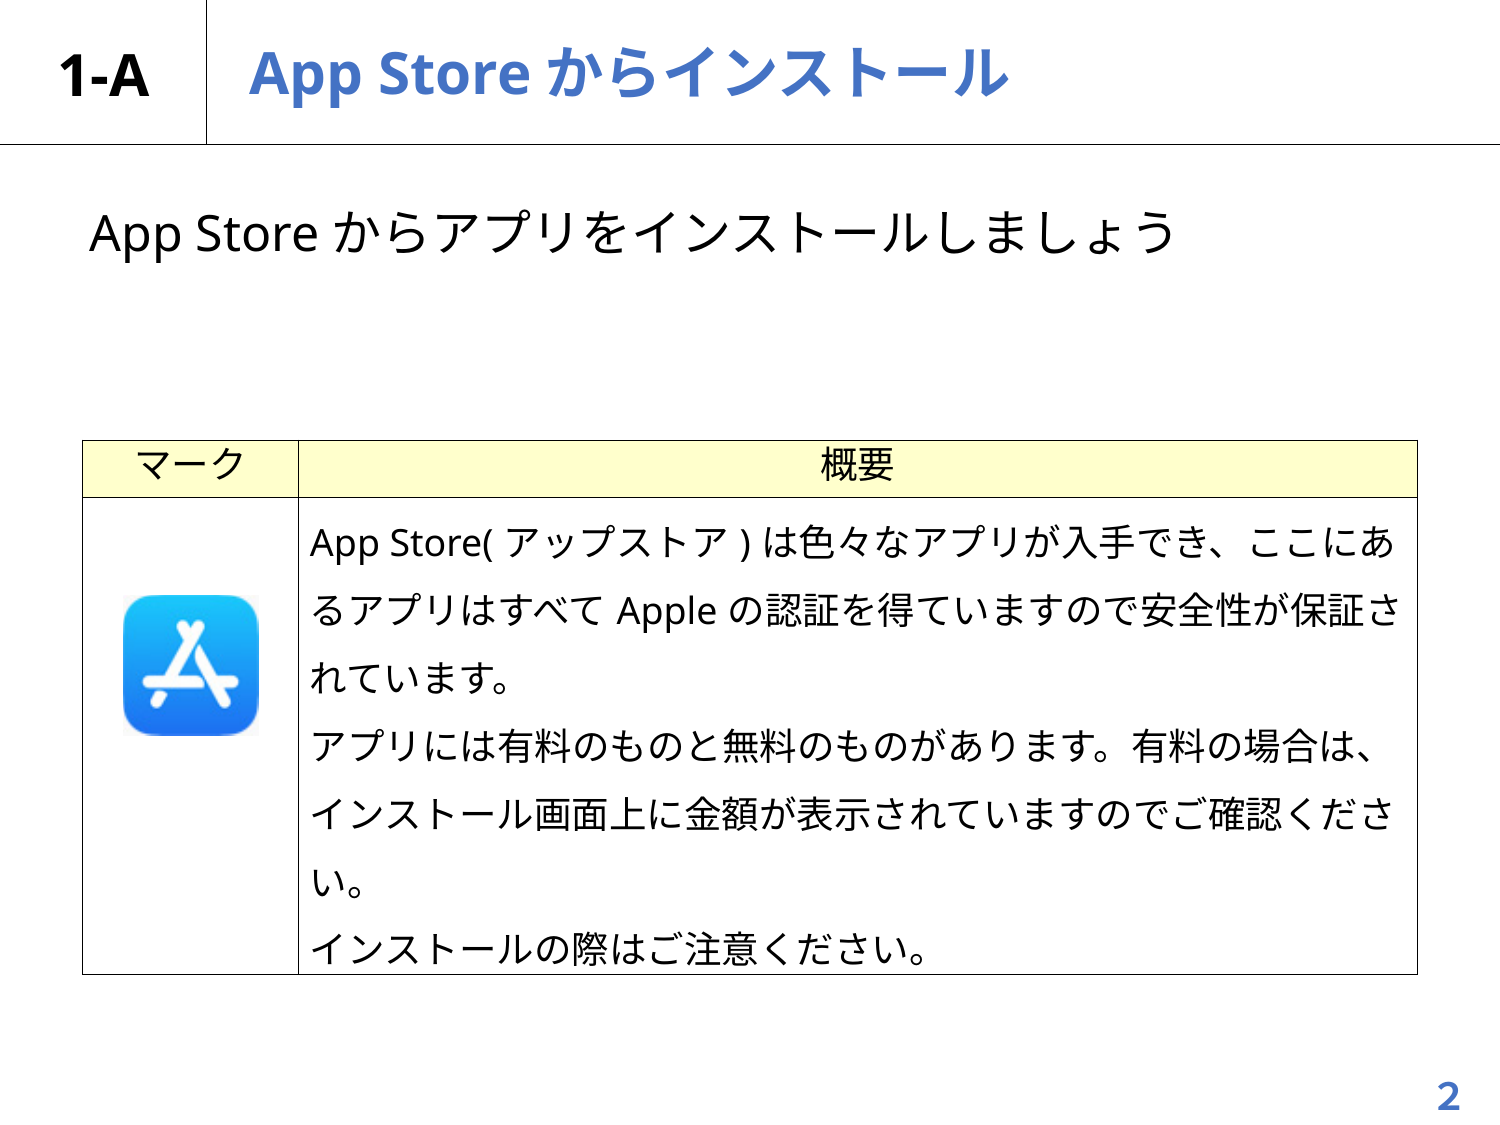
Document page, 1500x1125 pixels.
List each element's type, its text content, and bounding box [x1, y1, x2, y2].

text_box ２ [1402, 1065, 1497, 1125]
table_header マーク [83, 477, 298, 497]
title 1-A [0, 0, 207, 147]
picture [123, 595, 259, 736]
text_box App Storeからインストール [230, 24, 1459, 119]
text_box App Storeからアプリをインストールしましょう [74, 175, 1426, 477]
table_header 概要 [299, 477, 1417, 497]
table_cell [83, 498, 298, 974]
table_cell App Store(アップストア)は色々なアプリが入手でき、ここにあるアプリはすべてAppleの認証を得ていますので安全性が保証されています。 アプリには有料のものと無料のものがあります。有料の場合は、インストール画面上に金額が表示されていますのでご確認ください。 インストールの際はご注意ください。 [299, 498, 1417, 974]
